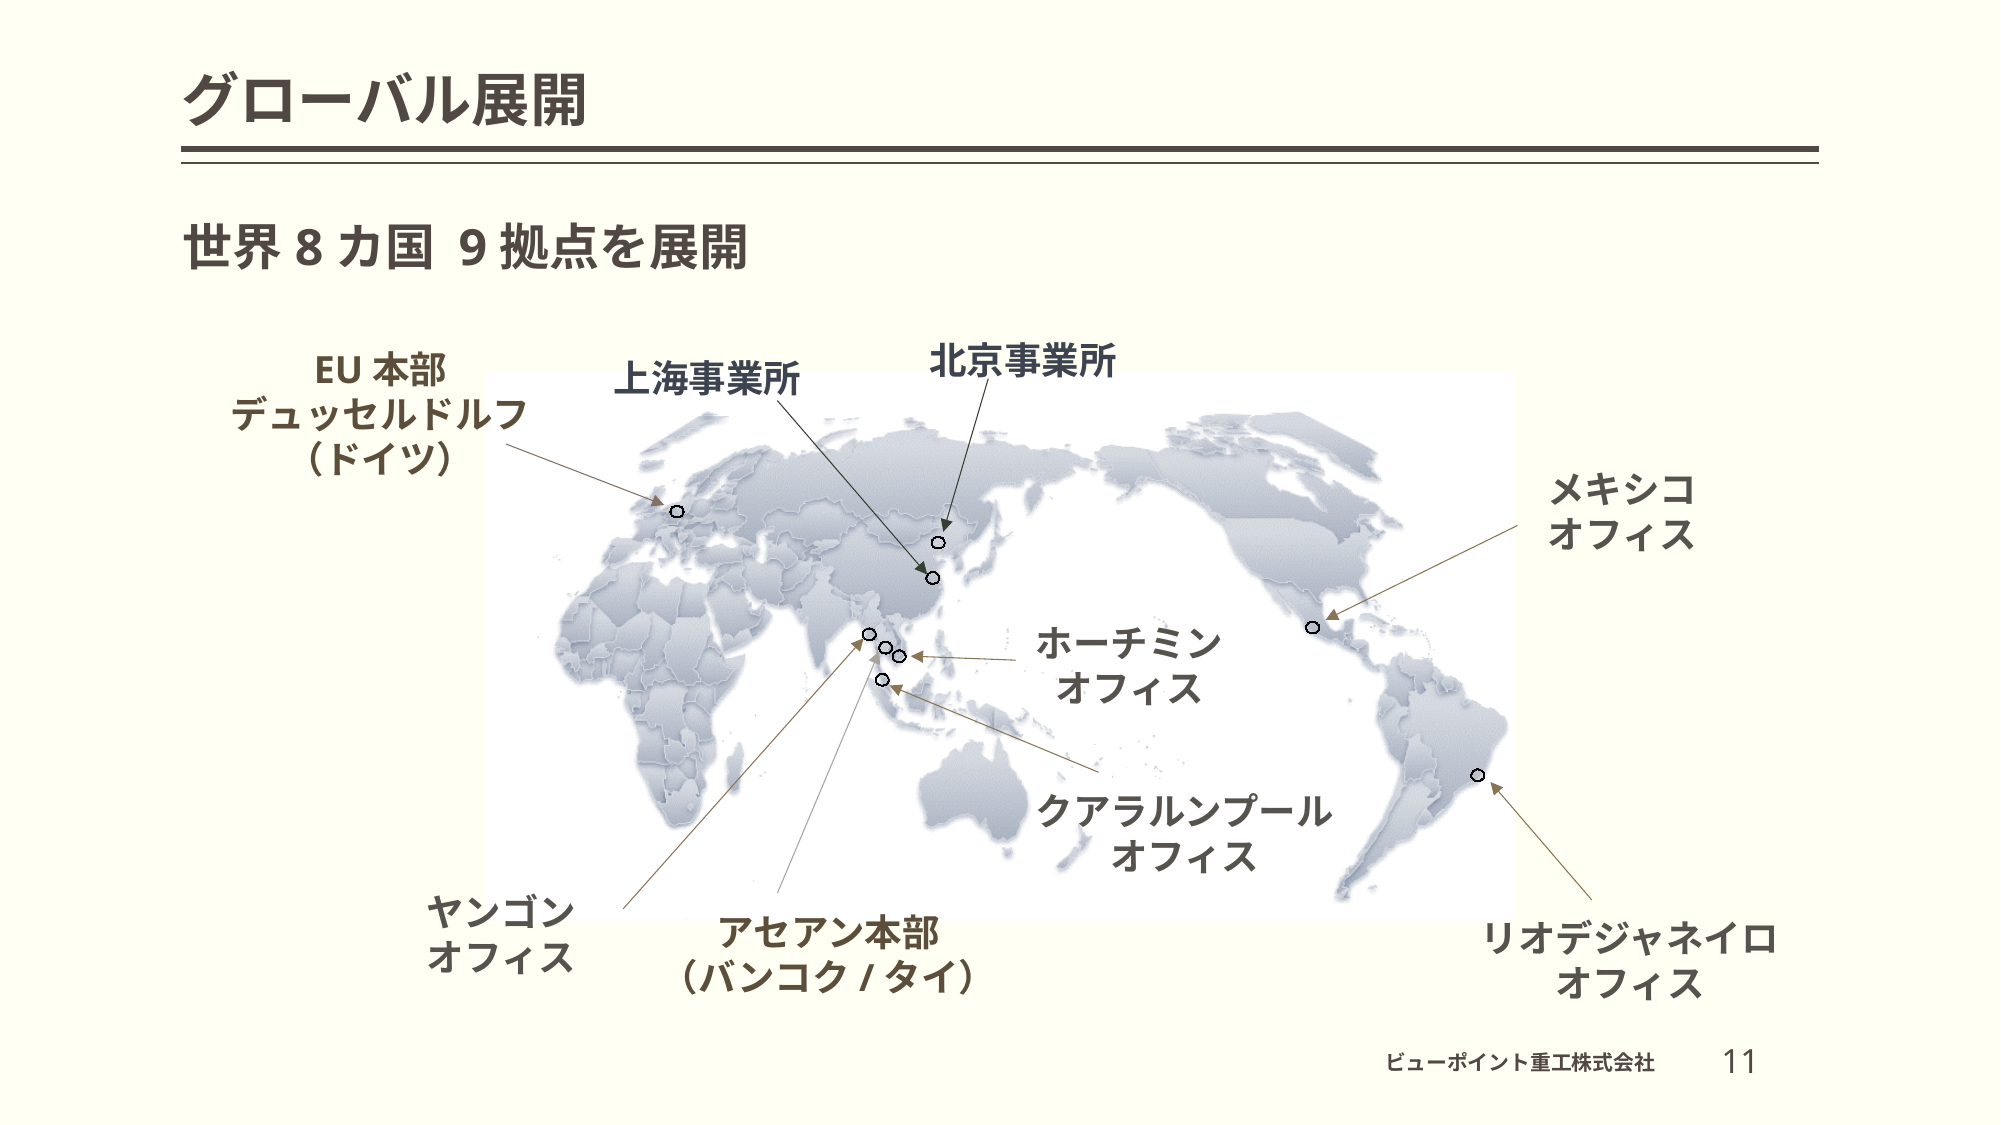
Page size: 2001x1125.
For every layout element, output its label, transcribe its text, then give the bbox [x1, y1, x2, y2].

title グローバル展開 [181, 48, 1819, 143]
text_box リオデジャネイロ オフィス [1448, 914, 1811, 1005]
text_box ヤンゴン オフィス [378, 888, 625, 979]
text_box EU本部 デュッセルドルフ （ドイツ） [139, 346, 622, 482]
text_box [943, 378, 989, 532]
text_box 上海事業所 [622, 355, 860, 369]
text_box アセアン本部 （バンコク/タイ） [615, 930, 1042, 999]
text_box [889, 685, 1099, 773]
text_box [868, 651, 880, 893]
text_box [506, 444, 665, 506]
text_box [777, 400, 928, 575]
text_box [623, 638, 864, 909]
text_box 北京事業所 [929, 337, 1176, 369]
text_box 世界8カ国 9拠点を展開 [168, 208, 764, 284]
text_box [910, 656, 1016, 661]
picture [486, 371, 1514, 921]
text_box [1490, 781, 1592, 900]
text_box メキシコ オフィス [1519, 465, 1804, 556]
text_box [1325, 525, 1518, 620]
